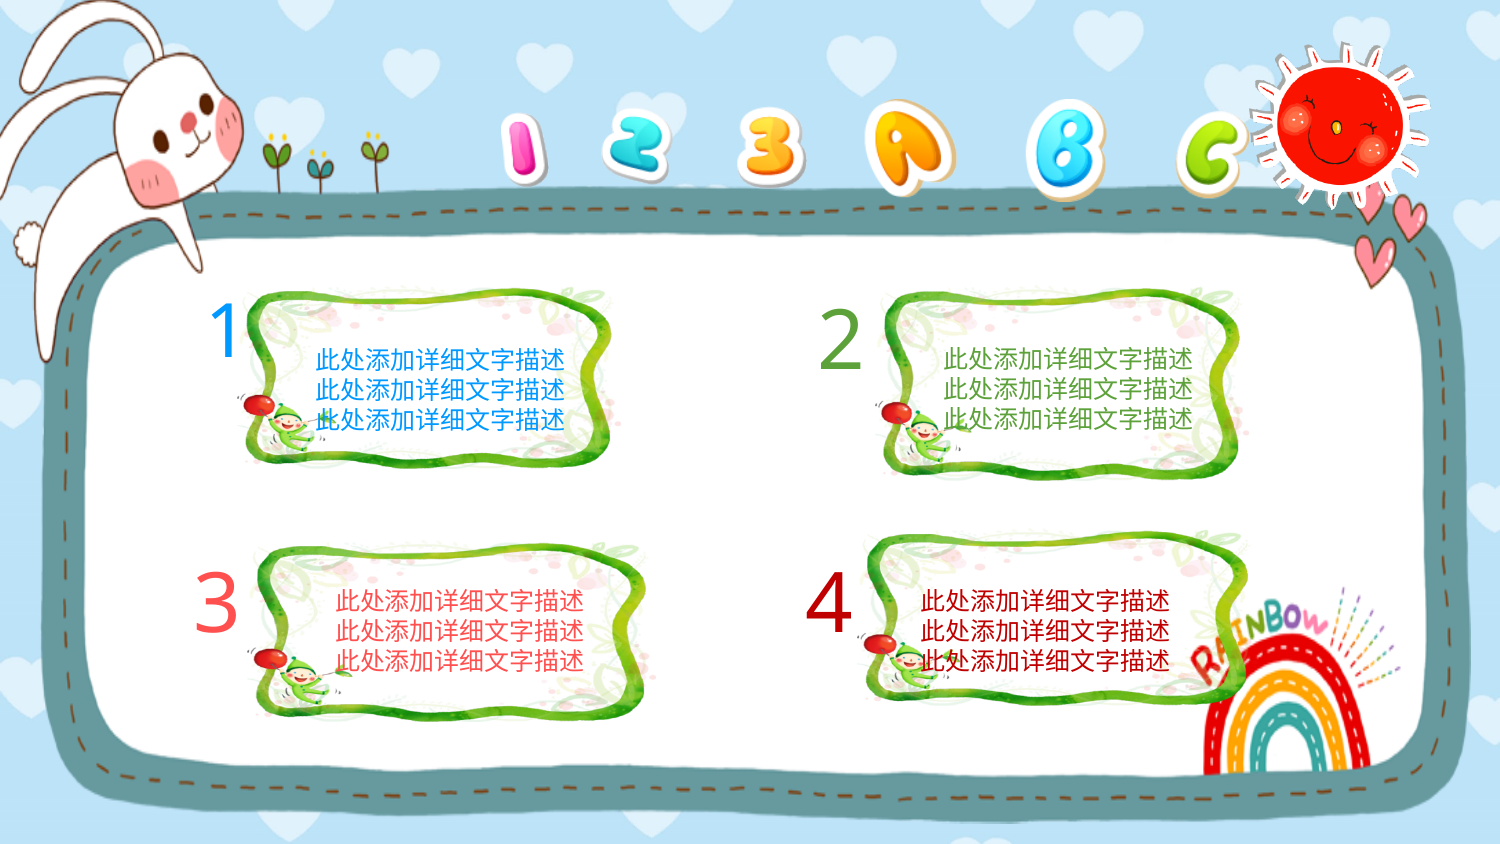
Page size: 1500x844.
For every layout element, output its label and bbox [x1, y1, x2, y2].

text_box [120, 229, 621, 469]
text_box [741, 228, 1249, 482]
picture [0, 0, 1500, 844]
text_box [88, 491, 656, 722]
text_box [729, 491, 1259, 706]
